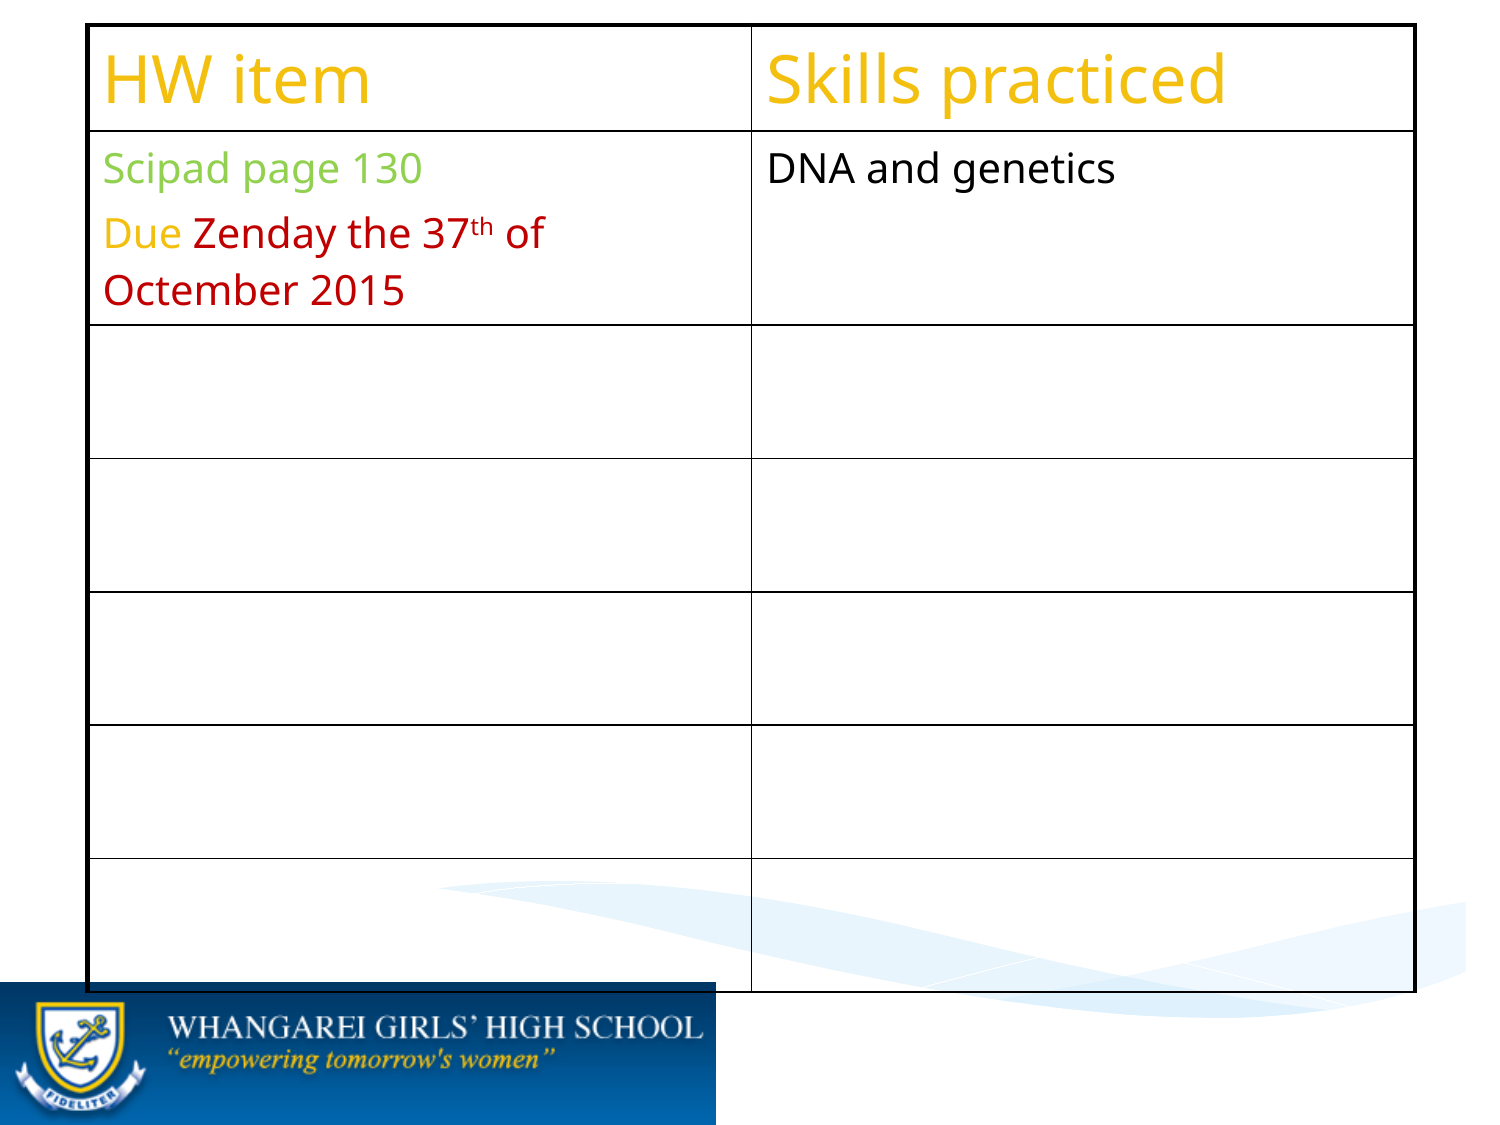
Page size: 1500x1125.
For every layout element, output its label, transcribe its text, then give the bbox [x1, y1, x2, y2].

table_cell [90, 859, 751, 991]
table_cell [752, 326, 1413, 458]
table_cell [90, 459, 751, 591]
table_cell Scipad page 130 Due Zenday the 37th of Octember 2015 [90, 132, 751, 324]
table_cell [90, 326, 751, 458]
table_cell [90, 593, 751, 724]
table_cell [90, 726, 751, 858]
table_cell DNA and genetics [752, 132, 1413, 324]
picture [0, 982, 716, 1125]
table_cell [752, 459, 1413, 591]
table_cell [752, 726, 1413, 858]
table_header HW item [90, 27, 751, 130]
table_cell [752, 593, 1413, 724]
table_cell [752, 859, 1413, 991]
table_header Skills practiced [752, 27, 1413, 130]
